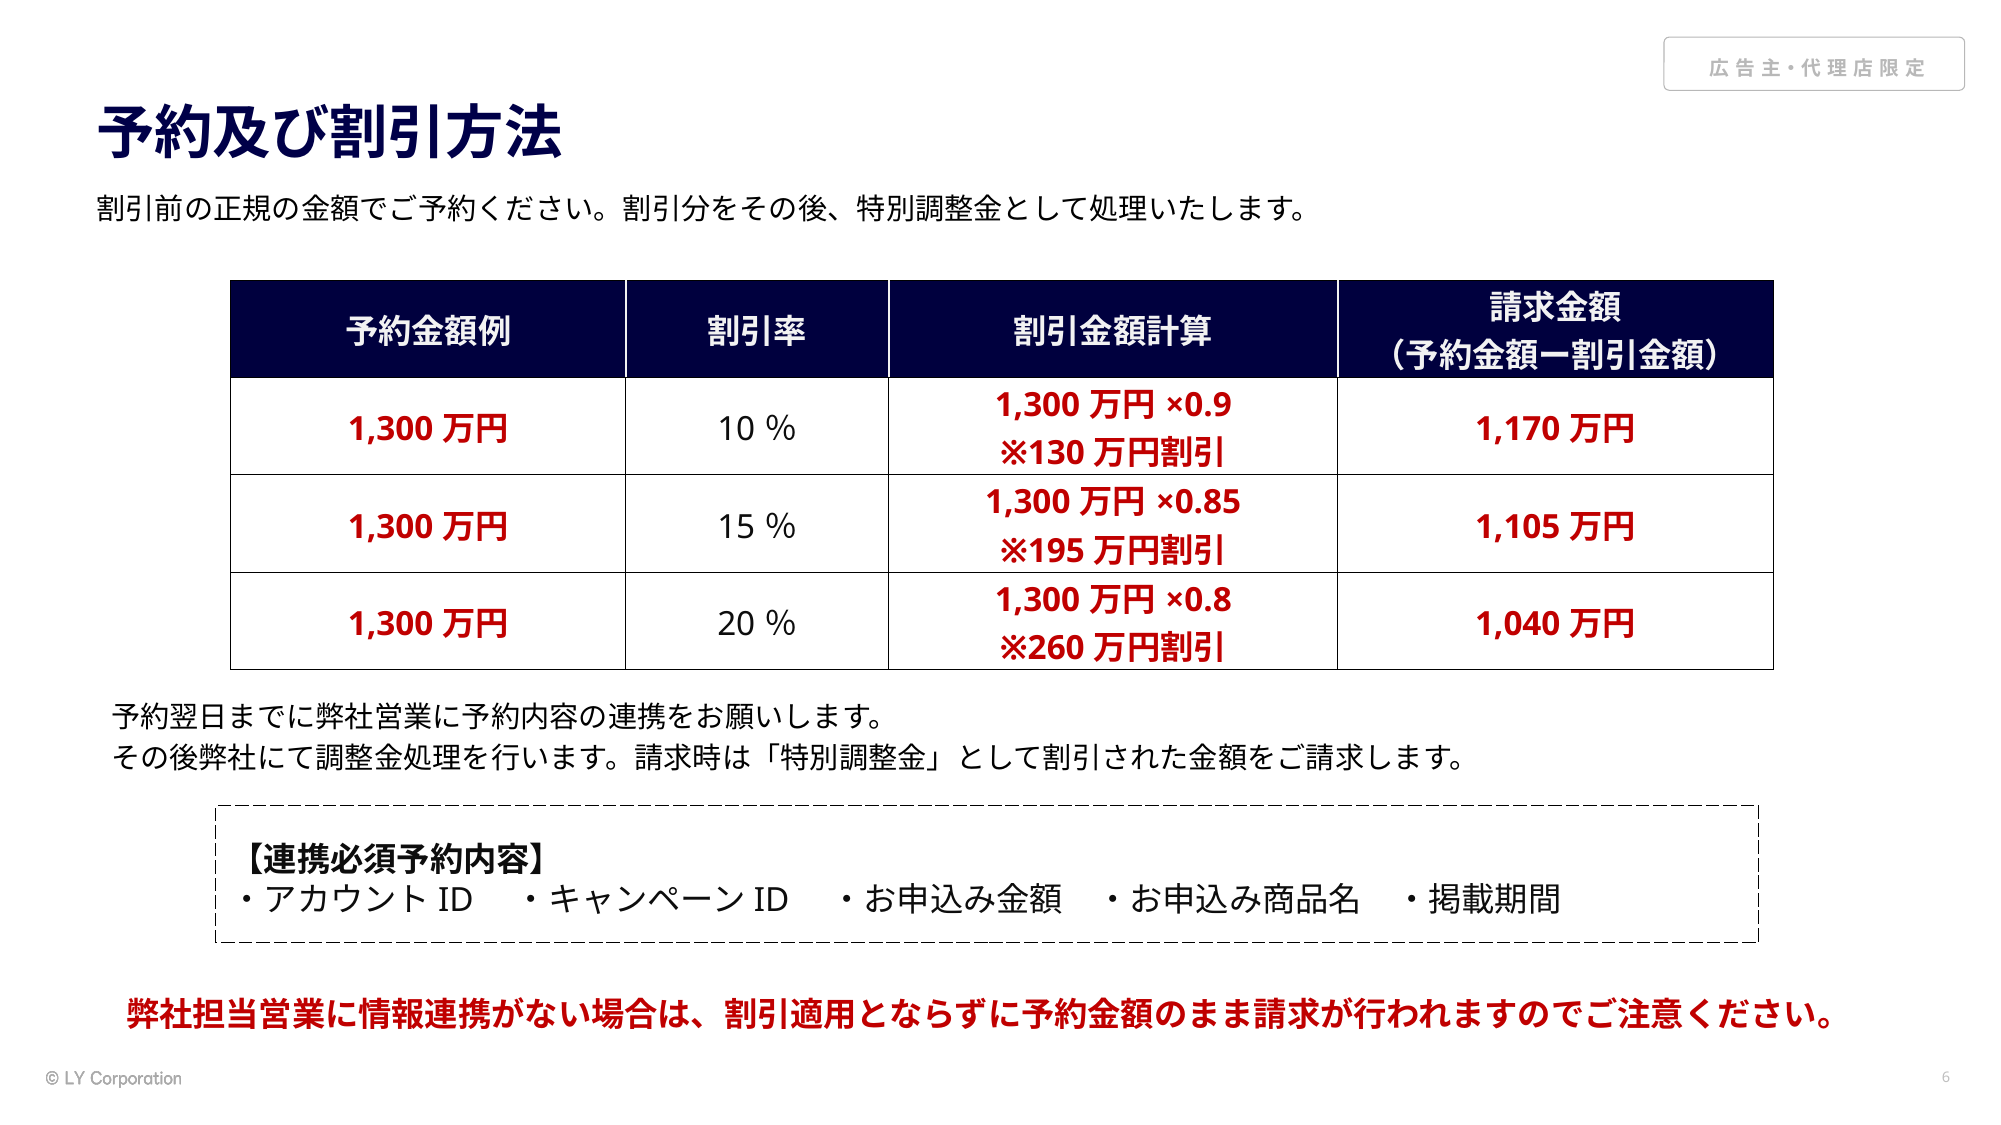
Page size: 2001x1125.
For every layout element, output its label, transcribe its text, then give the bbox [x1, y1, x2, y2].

table_cell 15％ [626, 475, 888, 572]
table_cell 10％ [626, 378, 888, 474]
text_box 予約翌日までに弊社営業に予約内容の連携をお願いします。 その後弊社にて調整金処理を行います。請求時は「特別調整金」として割引された金額をご請求します。 [96, 691, 1899, 782]
table_cell 1,300万円 [231, 378, 625, 474]
table_cell 1,300万円 [231, 475, 625, 572]
list 割引前の正規の金額でご予約ください。割引分をその後、特別調整金として処理いたします。 [96, 180, 1904, 311]
table_cell 1,170万円 [1338, 378, 1773, 474]
picture [46, 1071, 181, 1088]
table_cell 20％ [626, 573, 888, 669]
text_box 弊社担当営業に情報連携がない場合は、割引適用とならずに予約金額のまま請求が行われますのでご注意ください。 [111, 985, 1919, 1041]
text_box 【連携必須予約内容】 ・アカウントID ・キャンペーンID ・お申込み金額 ・お申込み商品名 ・掲載期間 [215, 805, 1759, 943]
table_cell 1,105万円 [1338, 475, 1773, 572]
table_header 予約金額例 [231, 281, 625, 377]
table_cell 1,300万円×0.8 ※260万円割引 [889, 573, 1337, 669]
table_cell 1,300万円×0.9 ※130万円割引 [889, 378, 1337, 474]
title 予約及び割引方法 [96, 95, 1904, 180]
table_header 割引率 [627, 281, 888, 377]
table_header 請求金額 （予約金額ー割引金額） [1339, 281, 1773, 377]
table_header 割引金額計算 [890, 281, 1337, 377]
table_cell 1,300万円 [231, 573, 625, 669]
table_cell 1,040万円 [1338, 573, 1773, 669]
table_cell 1,300万円×0.85 ※195万円割引 [889, 475, 1337, 572]
